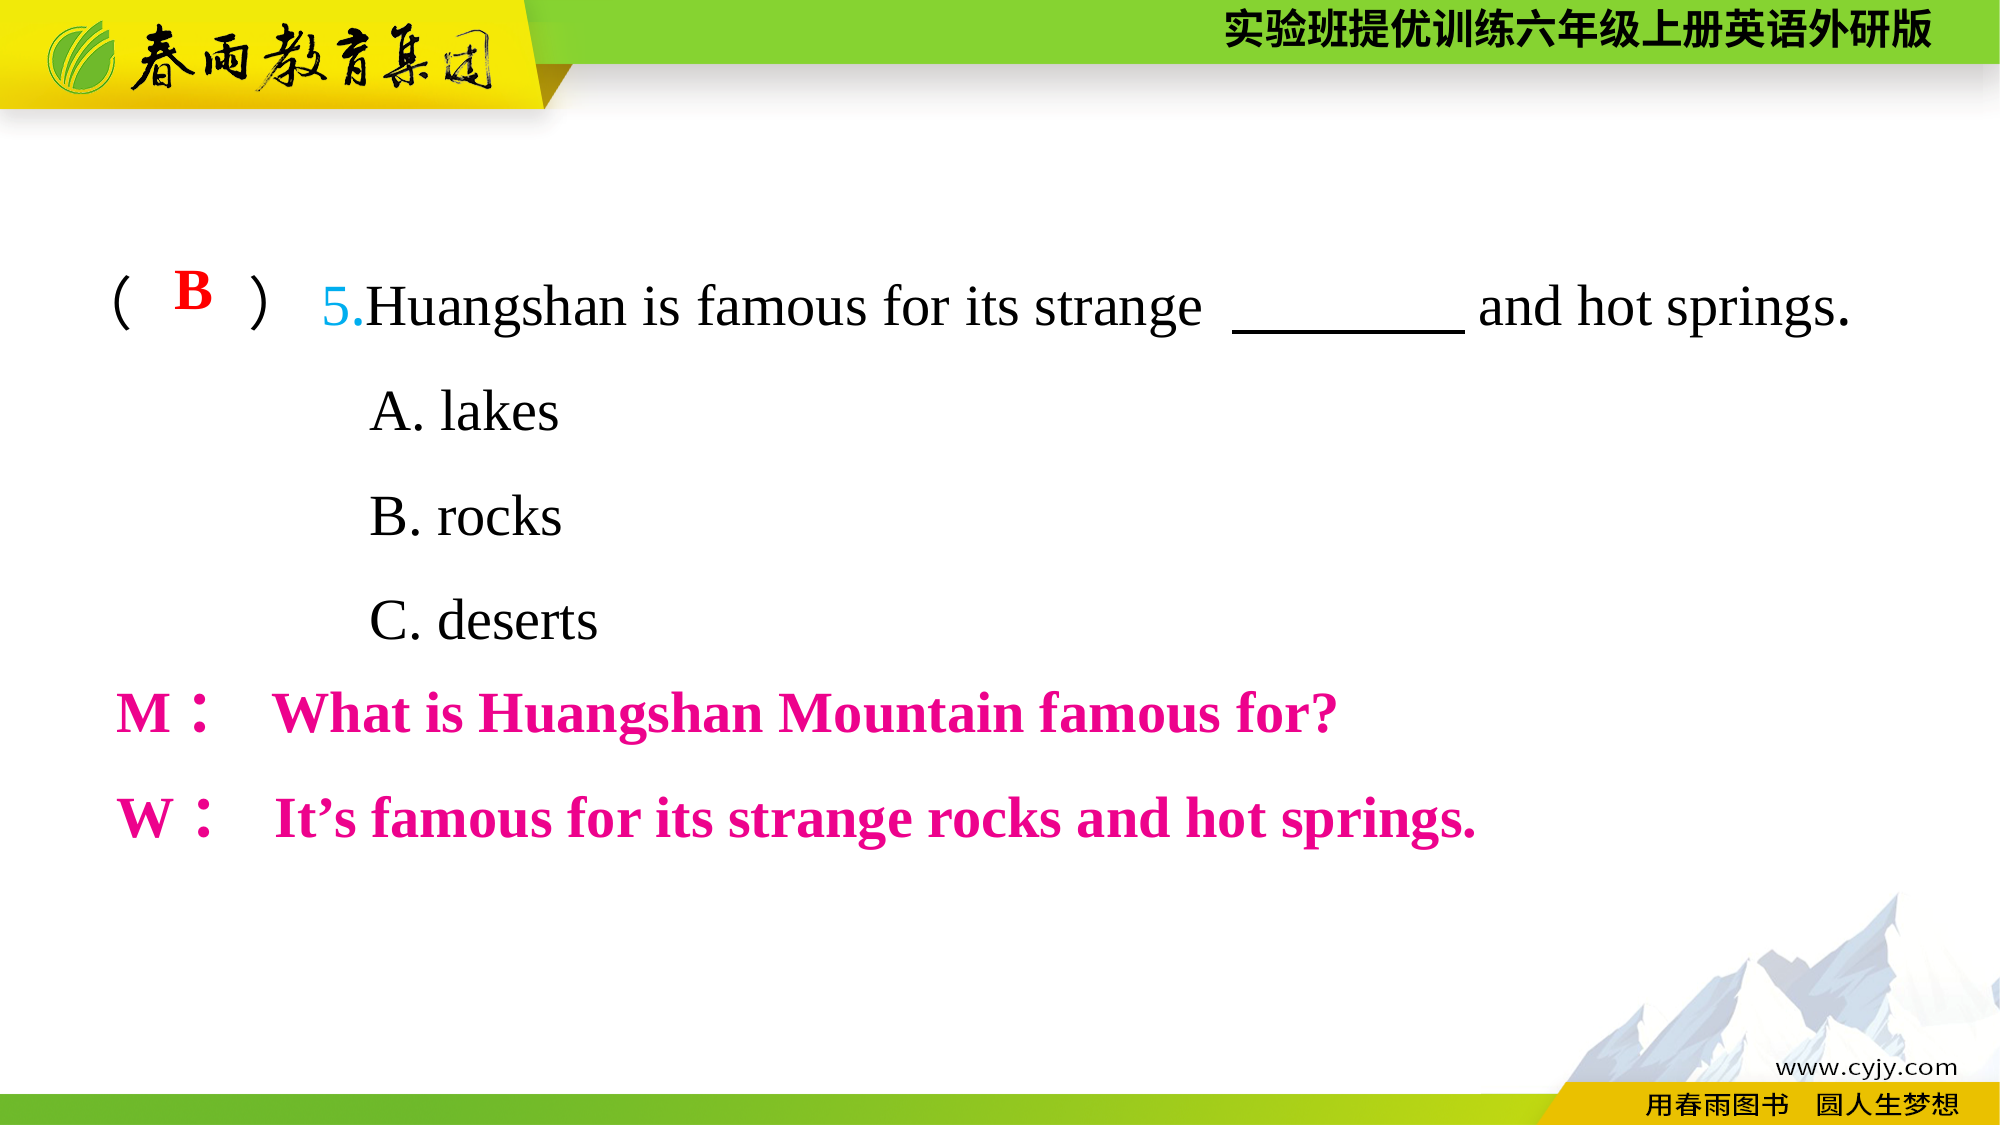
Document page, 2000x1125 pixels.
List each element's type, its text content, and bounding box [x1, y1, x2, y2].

text_box B [159, 243, 233, 329]
text_box M： What is Huangshan Mountain famous for? W： It’s famous for its strange rocks and hot springs. [102, 632, 1555, 857]
picture [0, 0, 2000, 1125]
list （ ）5.Huangshan is famous for its strange and hot springs. A. lakes B. rocks C. deserts [59, 224, 1944, 651]
